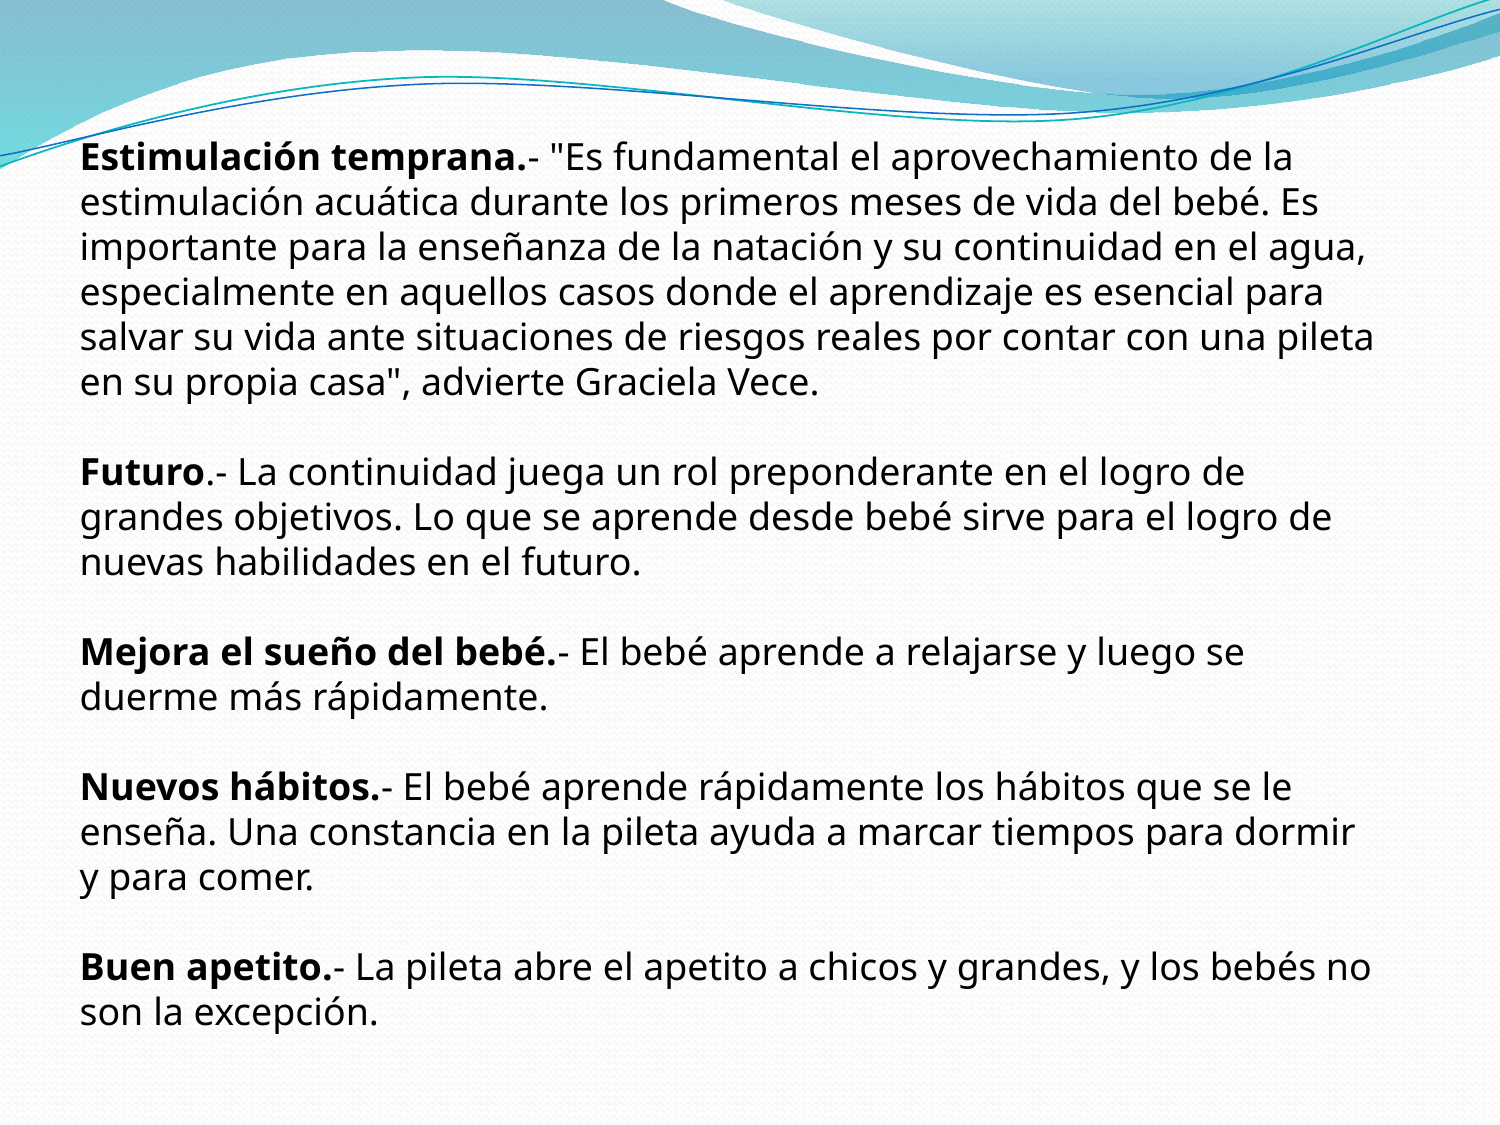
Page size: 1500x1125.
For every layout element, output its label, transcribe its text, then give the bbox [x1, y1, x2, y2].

text_box Estimulación temprana.- "Es fundamental el aprovechamiento de la estimulación acuática durante los primeros meses de vida del bebé. Es importante para la enseñanza de la natación y su continuidad en el agua, especialmente en aquellos casos donde el aprendizaje es esencial para salvar su vida ante situaciones de riesgos reales por contar con una pileta en su propia casa", advierte Graciela Vece. Futuro.- La continuidad juega un rol preponderante en el logro de grandes objetivos. Lo que se aprende desde bebé sirve para el logro de nuevas habilidades en el futuro. Mejora el sueño del bebé.- El bebé aprende a relajarse y luego se duerme más rápidamente. Nuevos hábitos.- El bebé aprende rápidamente los hábitos que se le enseña. Una constancia en la pileta ayuda a marcar tiempos para dormir y para comer. Buen apetito.- La pileta abre el apetito a chicos y grandes, y los bebés no son la excepción. [64, 125, 1400, 1041]
